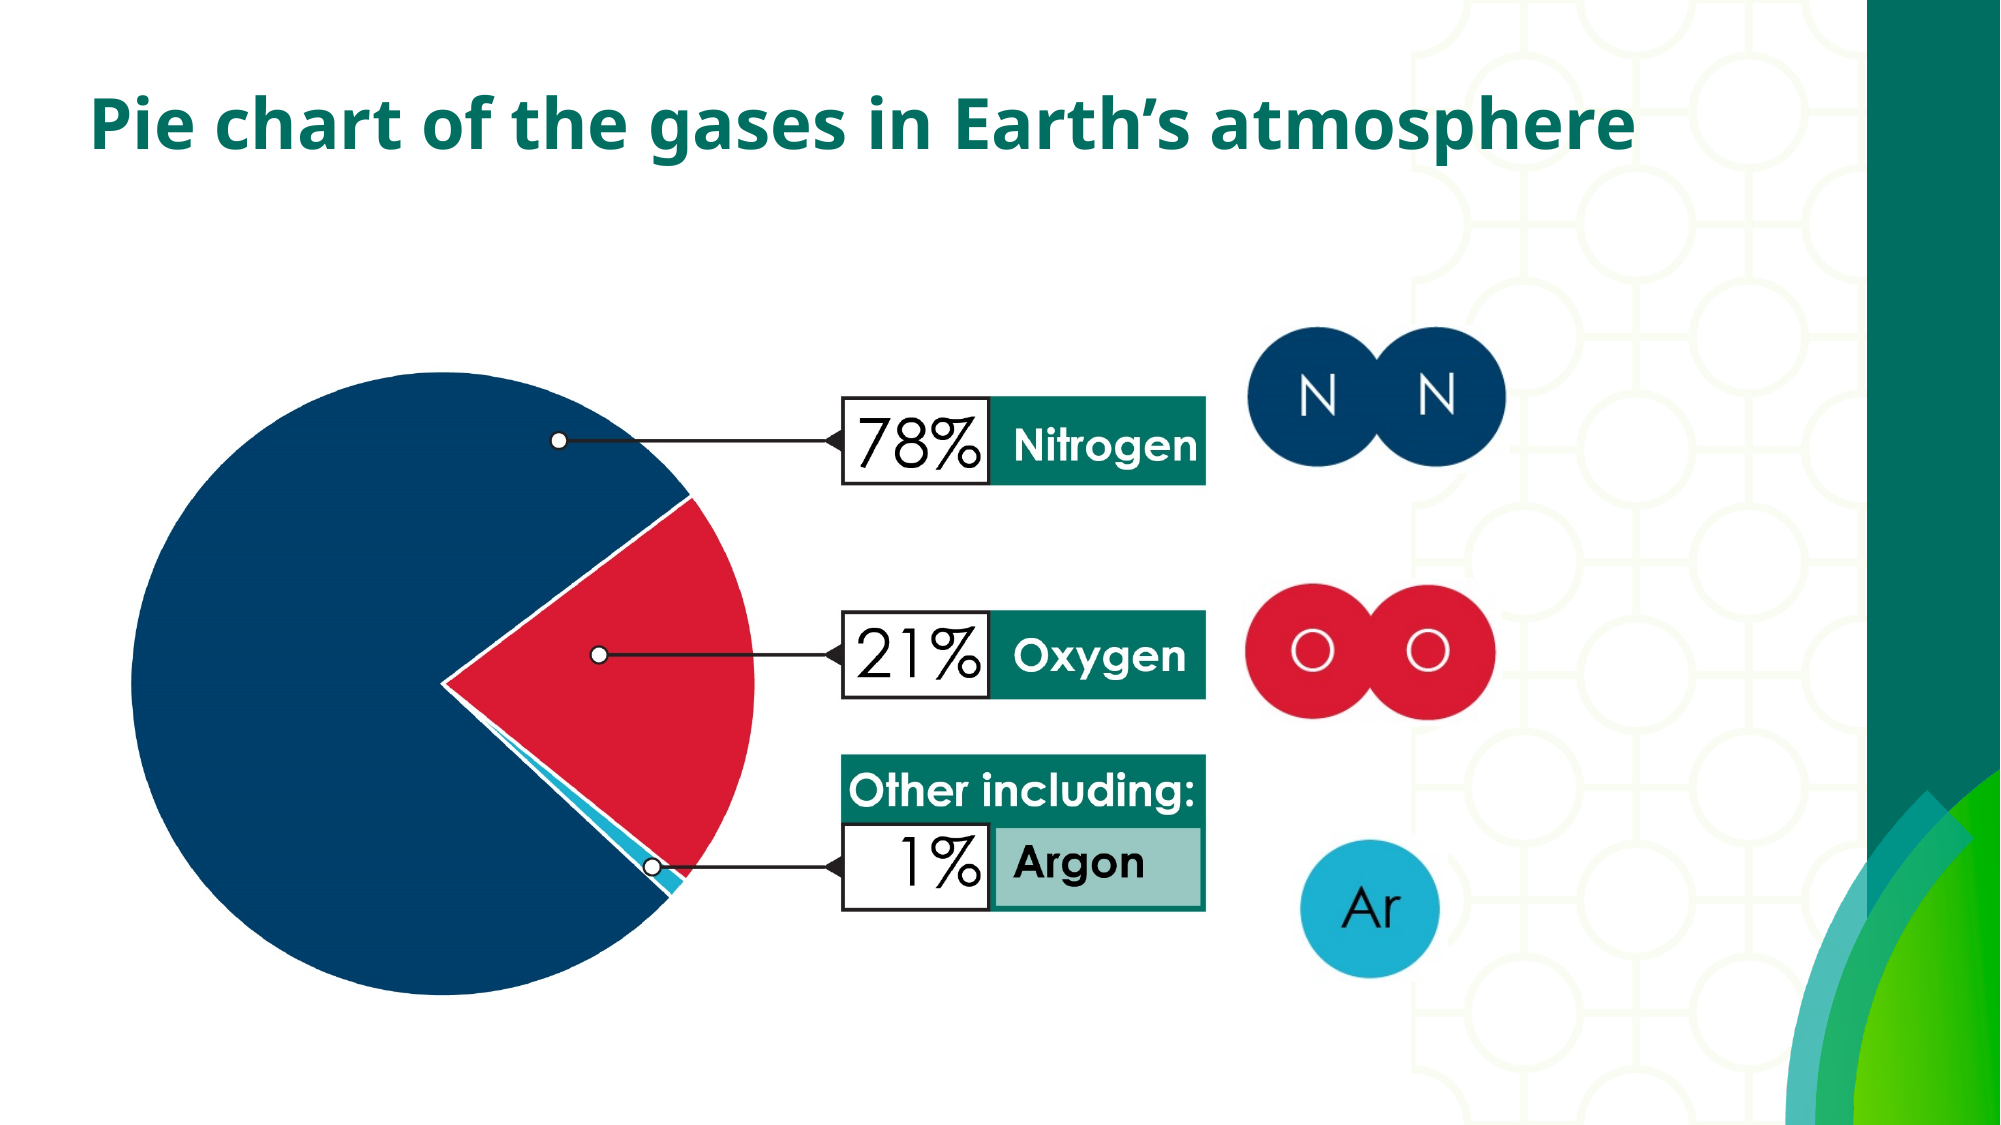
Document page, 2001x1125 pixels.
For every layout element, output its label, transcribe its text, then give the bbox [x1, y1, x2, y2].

picture [116, 0, 2001, 1125]
title Pie chart of the gases in Earth’s atmosphere [88, 88, 1743, 161]
